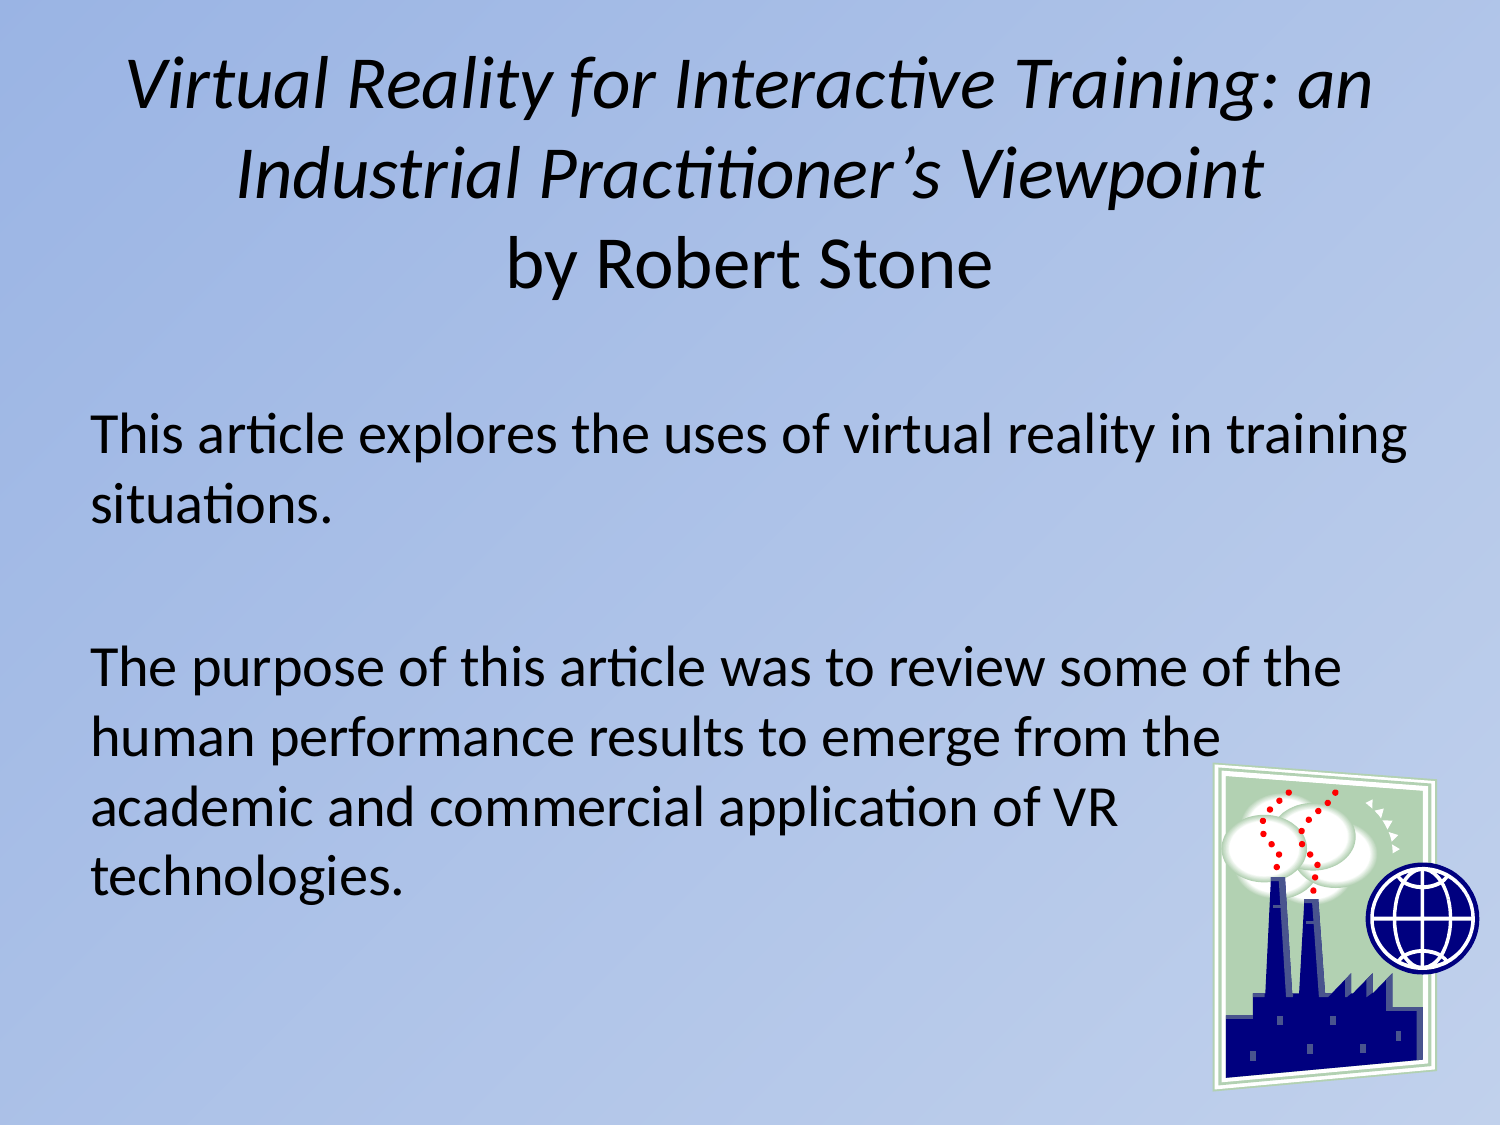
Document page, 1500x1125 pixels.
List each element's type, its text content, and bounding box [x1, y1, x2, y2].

title Virtual Reality for Interactive Training: an Industrial Practitioner’s Viewpoint by Robert Stone [75, 75, 1425, 263]
list This article explores the uses of virtual reality in training situations. The purpose of this article was to review some of the human performance results to emerge from the academic and commercial application of VR technologies. [75, 387, 1425, 938]
picture [1212, 762, 1480, 1092]
